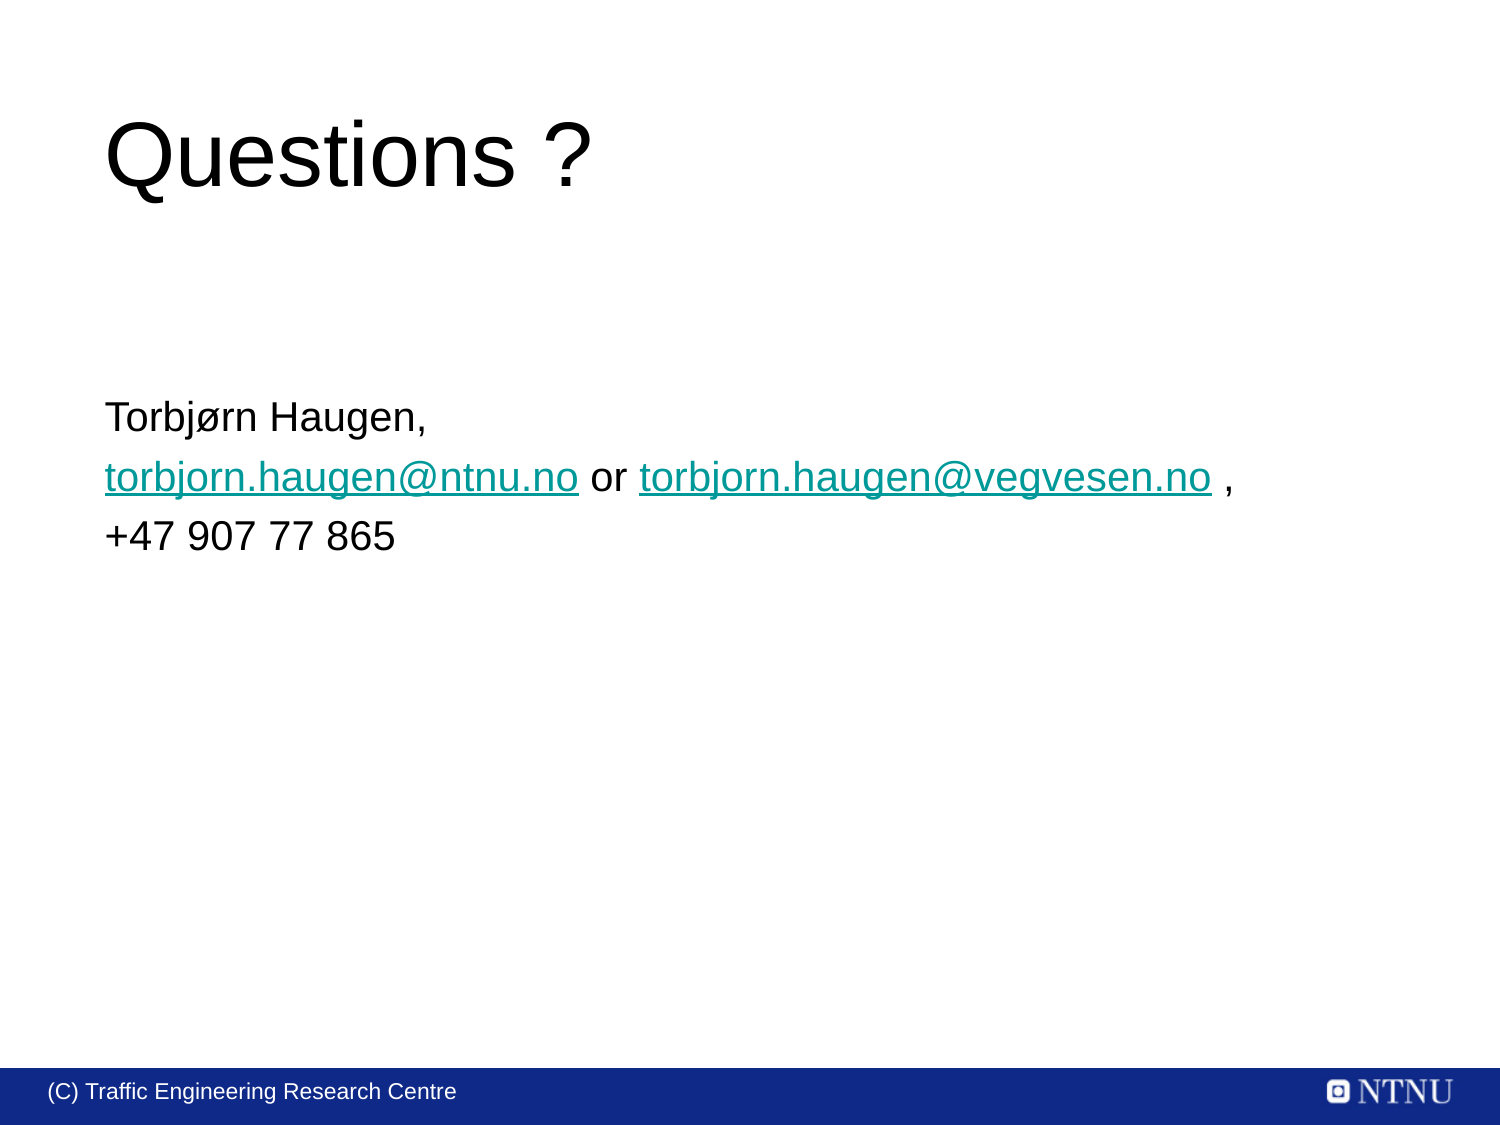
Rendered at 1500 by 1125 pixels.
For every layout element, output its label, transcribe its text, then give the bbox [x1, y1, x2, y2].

text_box Questions ? [89, 87, 1365, 275]
picture [0, 1068, 1500, 1125]
text_box Torbjørn Haugen, torbjorn.haugen@ntnu.no or torbjorn.haugen@vegvesen.no , +47 907 77 865 [89, 323, 1365, 887]
